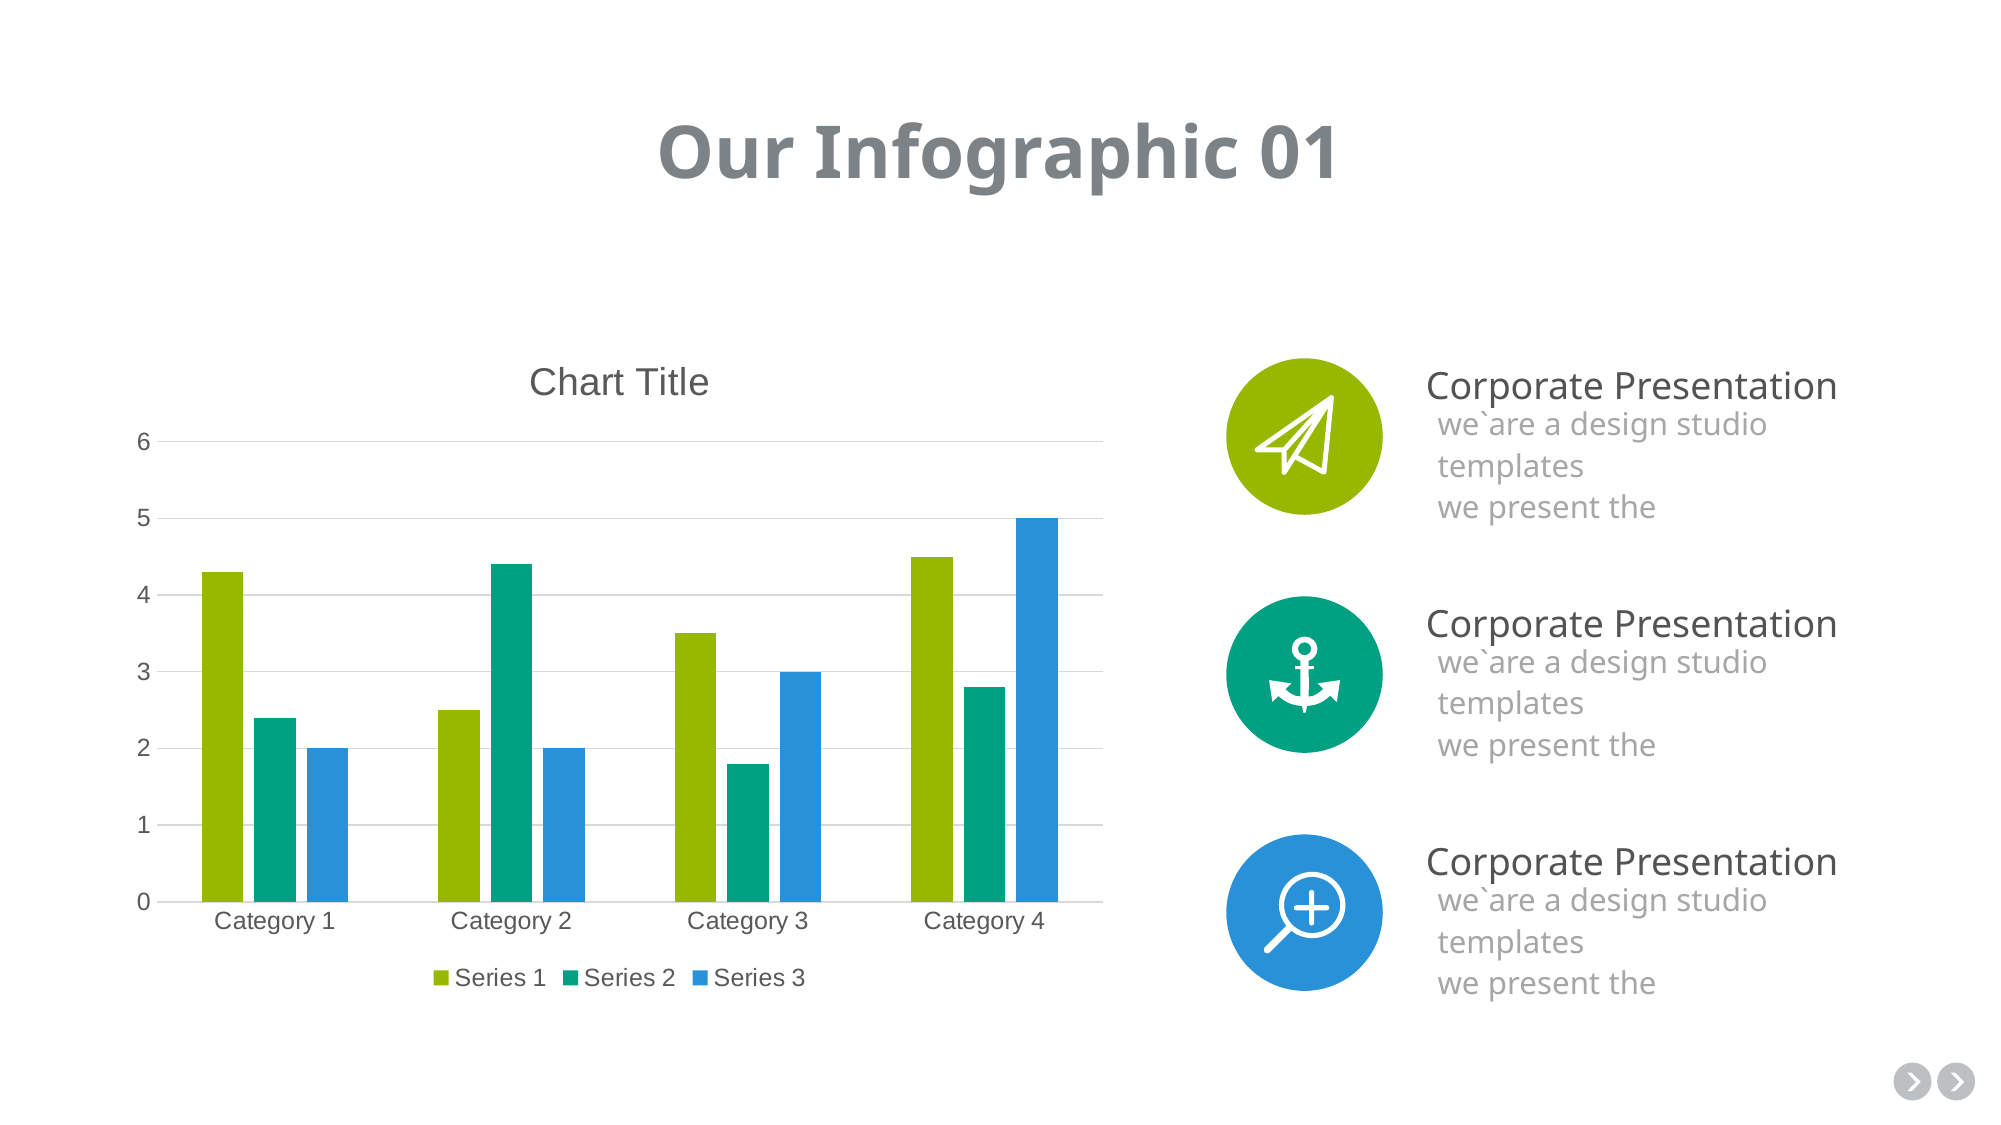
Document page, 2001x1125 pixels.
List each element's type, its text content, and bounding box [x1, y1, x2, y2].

chart [116, 326, 1123, 998]
text_box Our Infographic 01 [641, 98, 1359, 201]
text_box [1226, 358, 1936, 991]
